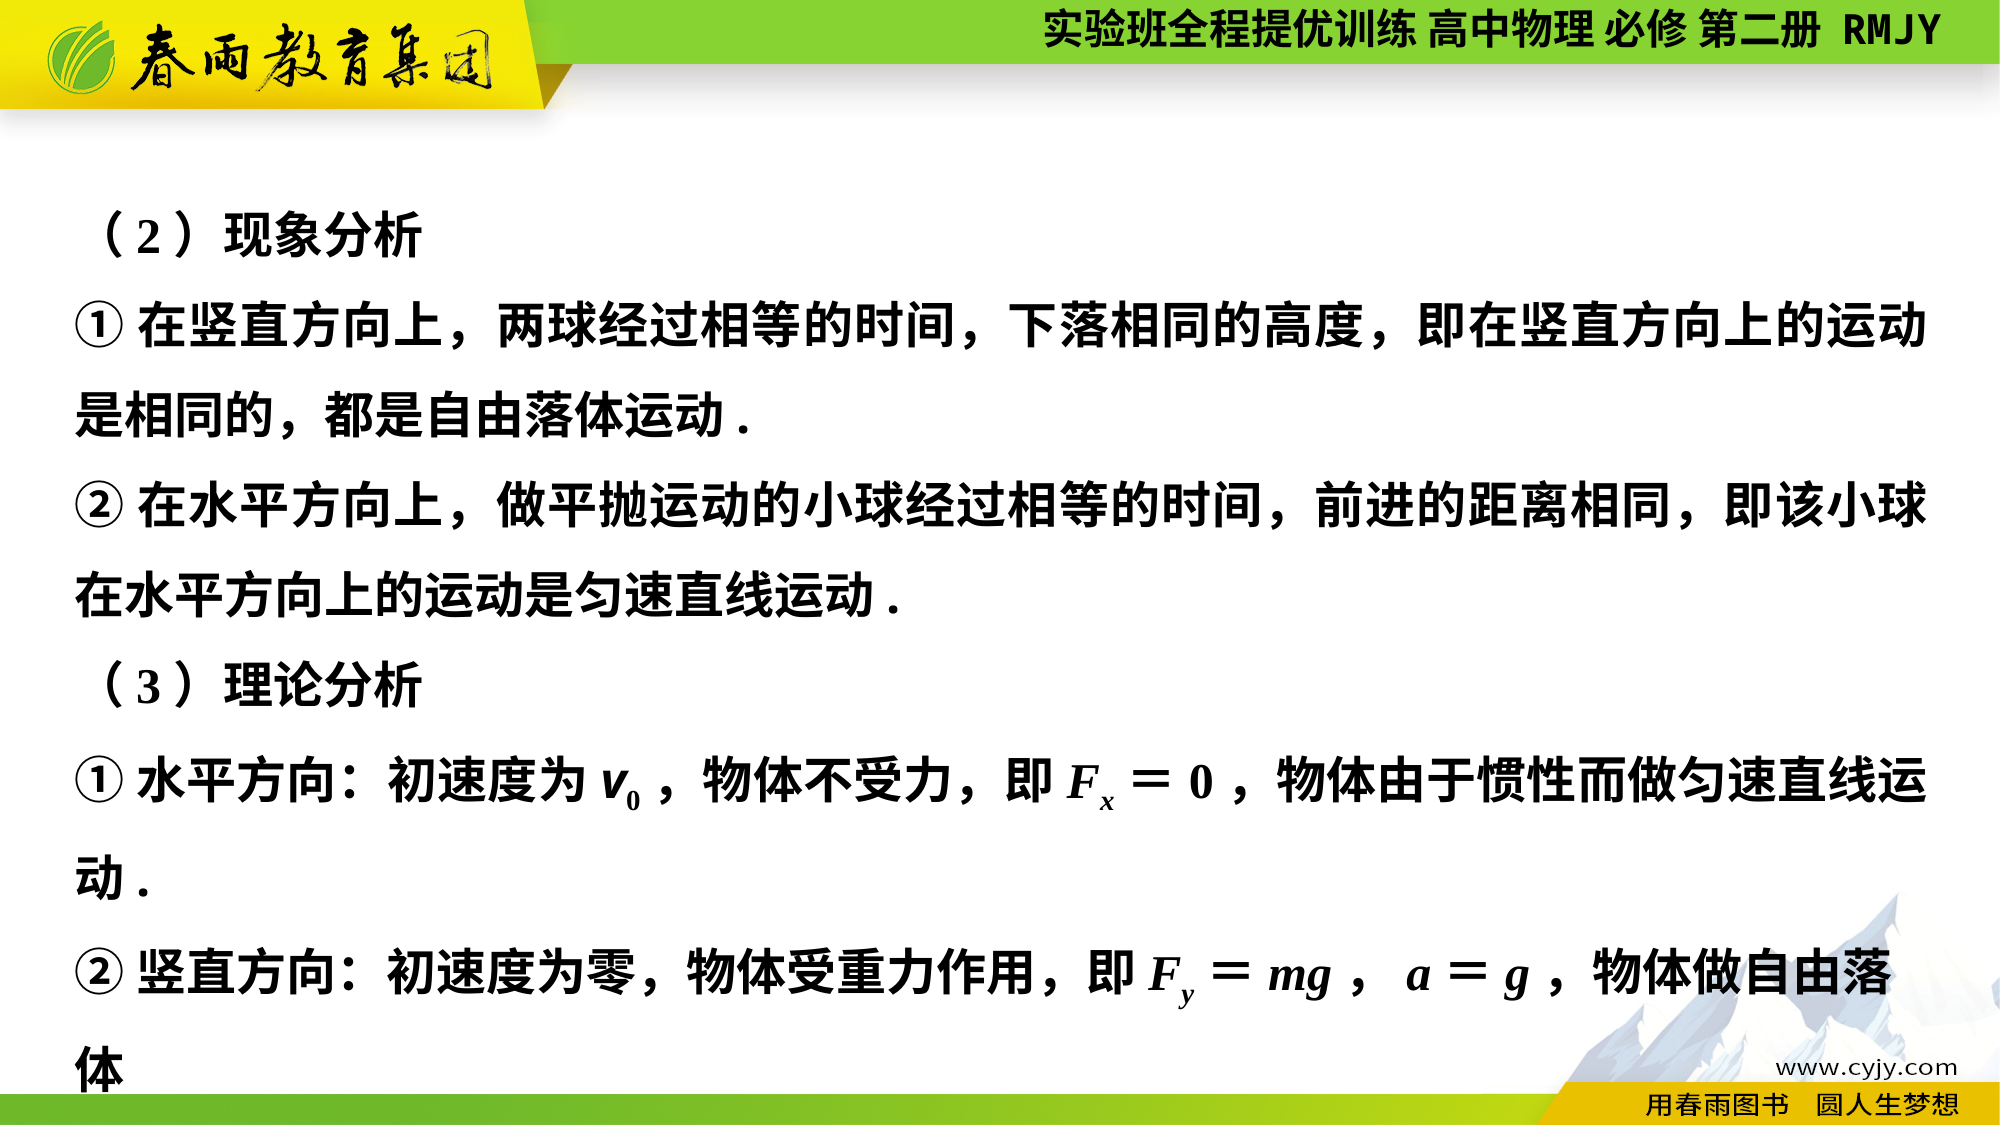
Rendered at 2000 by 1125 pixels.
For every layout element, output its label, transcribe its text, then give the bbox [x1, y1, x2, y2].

picture [0, 0, 2000, 1125]
list （2）现象分析 ①在竖直方向上，两球经过相等的时间，下落相同的高度，即在竖直方向上的运动是相同的，都是自由落体运动. ②在水平方向上，做平抛运动的小球经过相等的时间，前进的距离相同，即该小球在水平方向上的运动是匀速直线运动. （3）理论分析 ①水平方向：初速度为v0，物体不受力，即Fx＝0，物体由于惯性而做匀速直线运动. ②竖直方向：初速度为零，物体受重力作用，即Fy＝mg，a＝g，物体做自由落体 运动. [59, 166, 1944, 1000]
